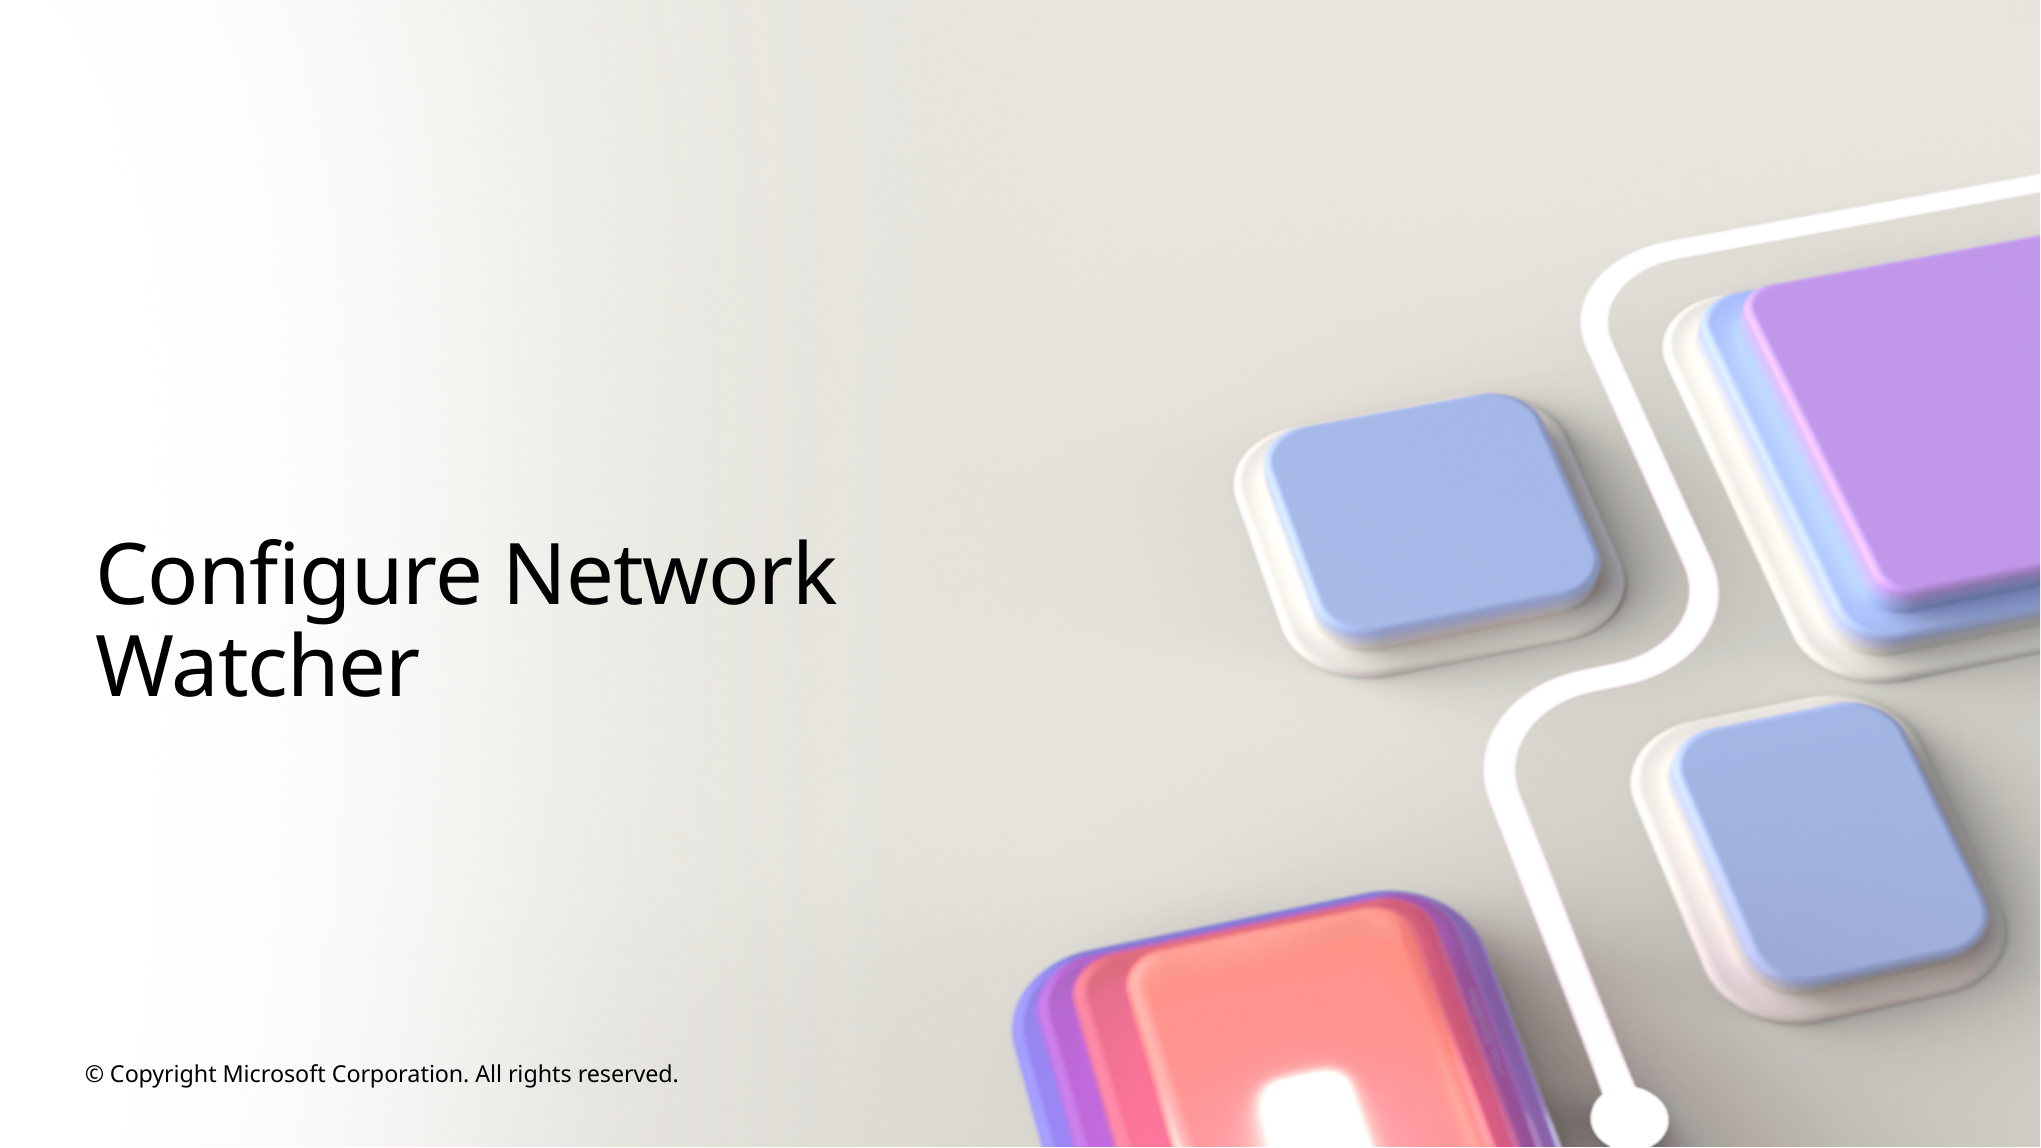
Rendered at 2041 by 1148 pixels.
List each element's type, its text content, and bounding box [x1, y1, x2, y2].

title Configure Network Watcher [95, 576, 1158, 670]
picture [0, 0, 2041, 1147]
